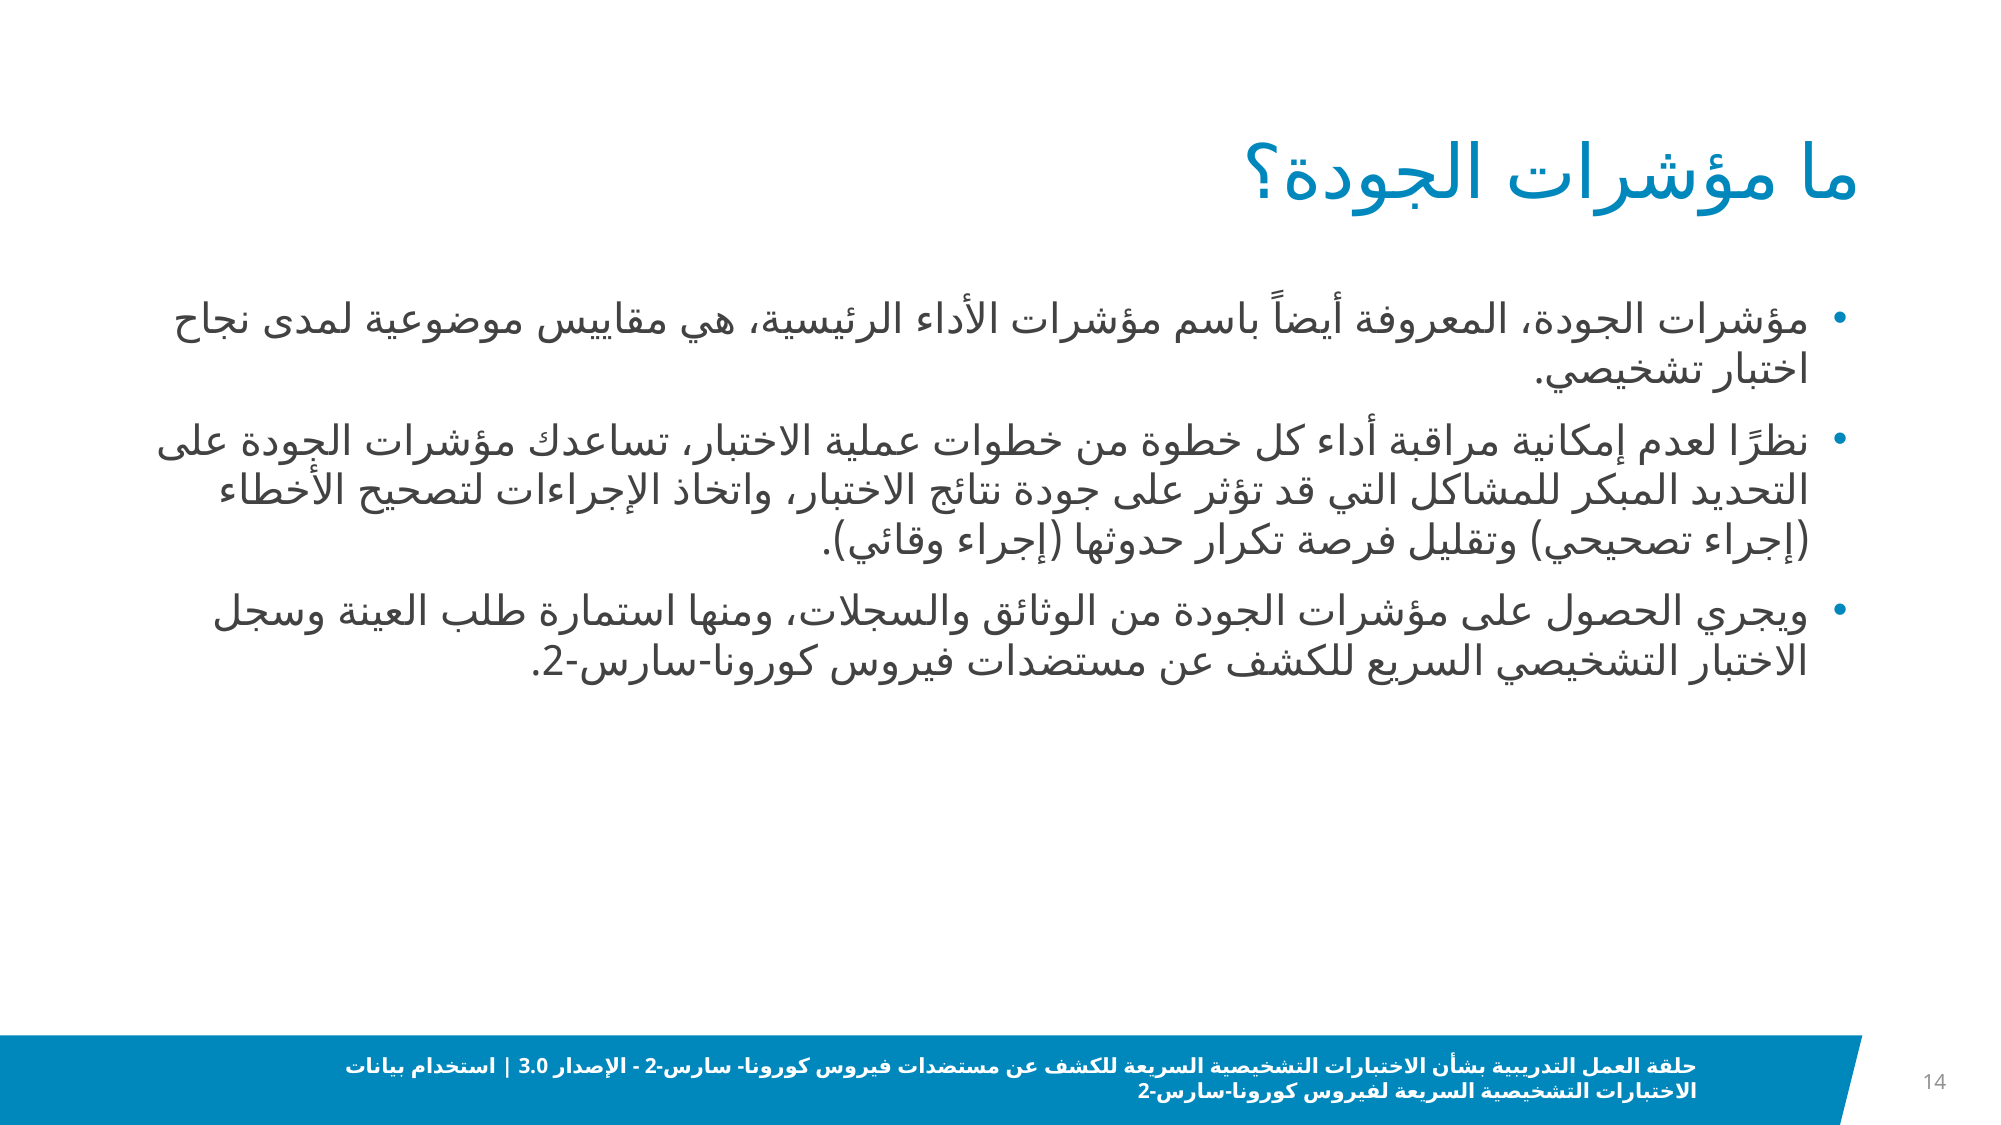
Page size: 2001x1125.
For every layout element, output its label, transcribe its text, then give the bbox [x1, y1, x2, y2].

list مؤشرات الجودة، المعروفة أيضاً باسم مؤشرات الأداء الرئيسية، هي مقاييس موضوعية لمدى نجاح اختبار تشخيصي. نظرًا لعدم إمكانية مراقبة أداء كل خطوة من خطوات عملية الاختبار، تساعدك مؤشرات الجودة على التحديد المبكر للمشاكل التي قد تؤثر على جودة نتائج الاختبار، واتخاذ الإجراءات لتصحيح الأخطاء (إجراء تصحيحي) وتقليل فرصة تكرار حدوثها (إجراء وقائي). ويجري الحصول على مؤشرات الجودة من الوثائق والسجلات، ومنها استمارة طلب العينة وسجل الاختبار التشخيصي السريع للكشف عن مستضدات فيروس كورونا-سارس-2. [137, 284, 1863, 1014]
slide_number 14 [1862, 1035, 1947, 1125]
title ما مؤشرات الجودة؟ [137, 59, 1863, 215]
footer حلقة العمل التدريبية بشأن الاختبارات التشخيصية السريعة للكشف عن مستضدات فيروس كورونا- سارس-2 - الإصدار 3.0 | استخدام بيانات الاختبارات التشخيصية السريعة لفيروس كورونا-سارس-2 [302, 1036, 1698, 1119]
